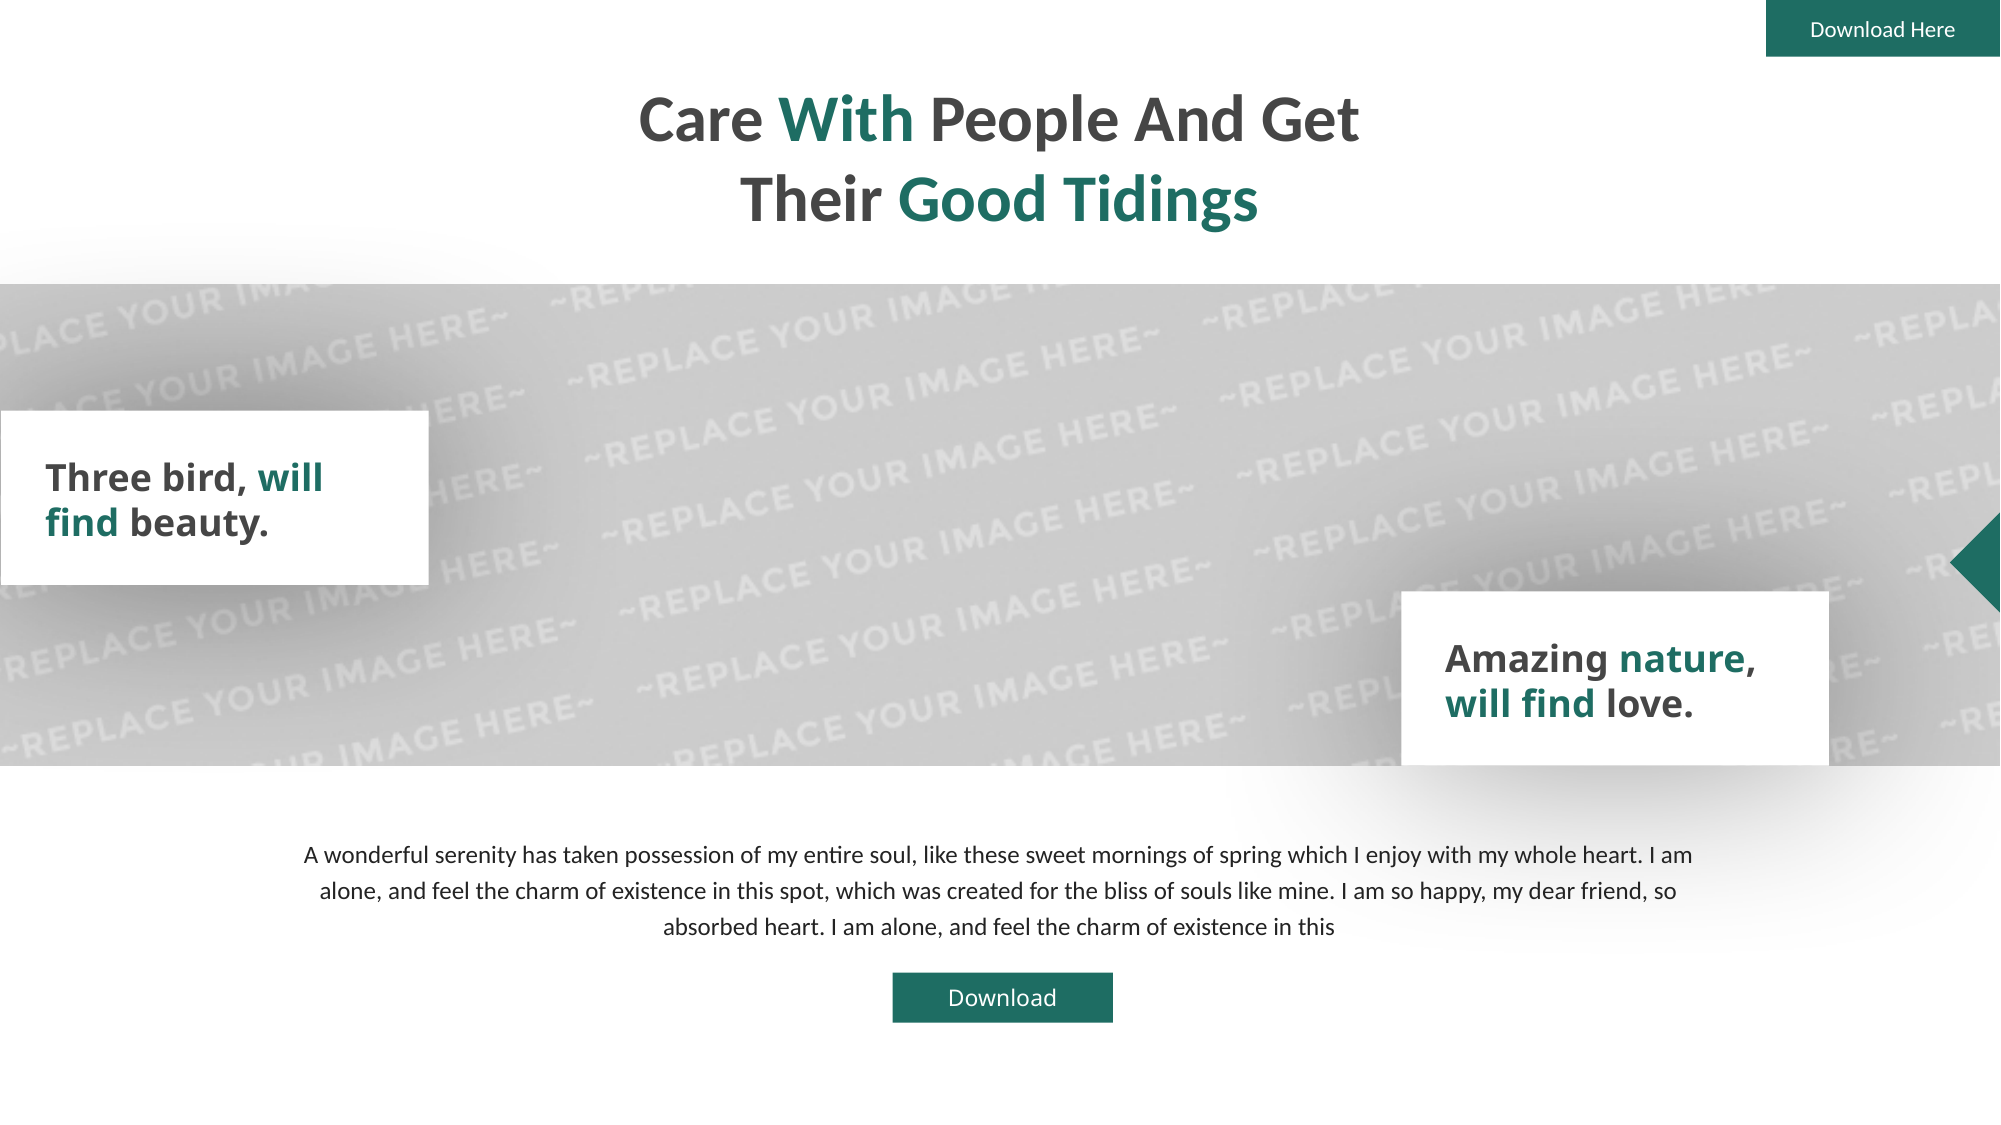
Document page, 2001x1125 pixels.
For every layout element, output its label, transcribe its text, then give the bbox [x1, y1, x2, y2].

text_box [1948, 510, 2000, 615]
text_box Care With People And Get Their Good Tidings [568, 67, 1432, 243]
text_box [0, 410, 429, 585]
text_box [1401, 591, 1829, 766]
text_box Download [891, 972, 1114, 1024]
text_box A wonderful serenity has taken possession of my entire soul, like these sweet mornings of spring which I enjoy with my whole heart. I am alone, and feel the charm of existence in this spot, which was created for the bliss of souls like mine. I am so happy, my dear friend, so absorbed heart. I am alone, and feel the charm of existence in this [272, 825, 1728, 948]
picture [0, 284, 2000, 766]
text_box Download Here [1765, 0, 2000, 58]
